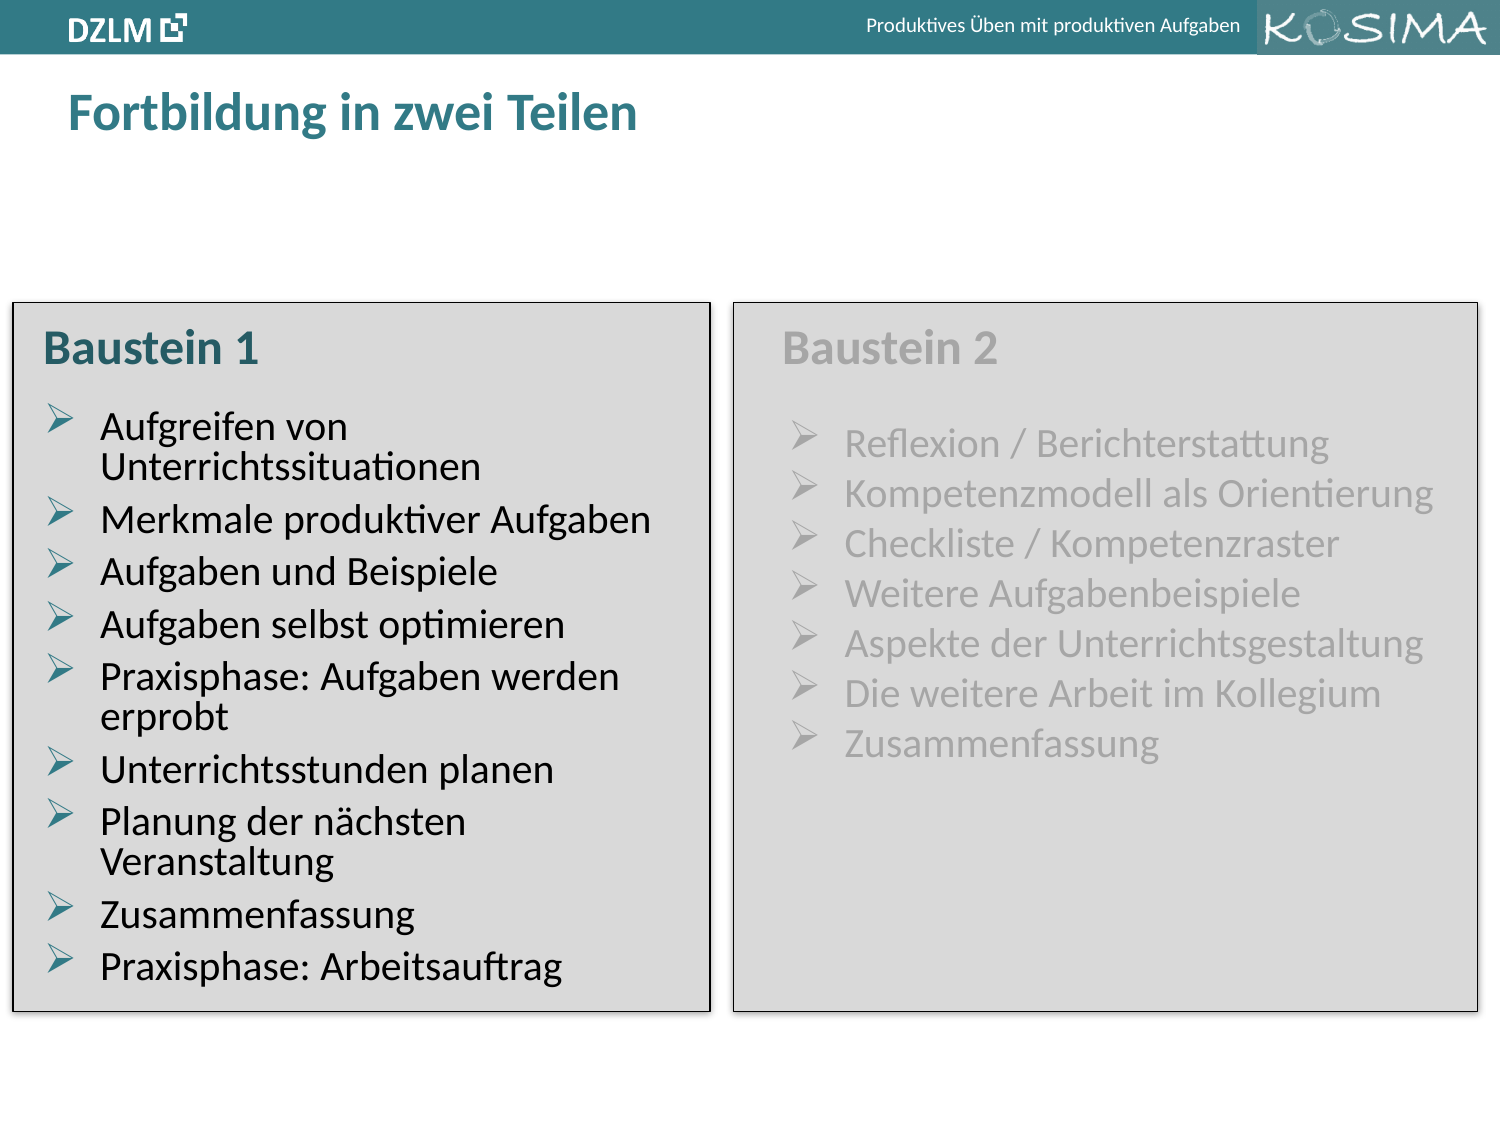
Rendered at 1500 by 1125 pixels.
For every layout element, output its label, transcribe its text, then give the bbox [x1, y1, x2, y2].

list Baustein 1 Baustein 2 [17, 314, 1428, 398]
text_box Reflexion / Berichterstattung Kompetenzmodell als Orientierung Checkliste / Kompetenzraster Weitere Aufgabenbeispiele Aspekte der Unterrichtsgestaltung Die weitere Arbeit im Kollegium Zusammenfassung [773, 408, 1500, 773]
title Fortbildung in zwei Teilen [53, 68, 1436, 149]
text_box [12, 302, 711, 1012]
text_box [733, 302, 1478, 1012]
list Aufgreifen von Unterrichtssituationen Merkmale produktiver Aufgaben Aufgaben und Beispiele Aufgaben selbst optimieren Praxisphase: Aufgaben werden erprobt Unterrichtsstunden planen Planung der nächsten Veranstaltung Zusammenfassung Praxisphase: Arbeitsauftrag [29, 408, 715, 1095]
